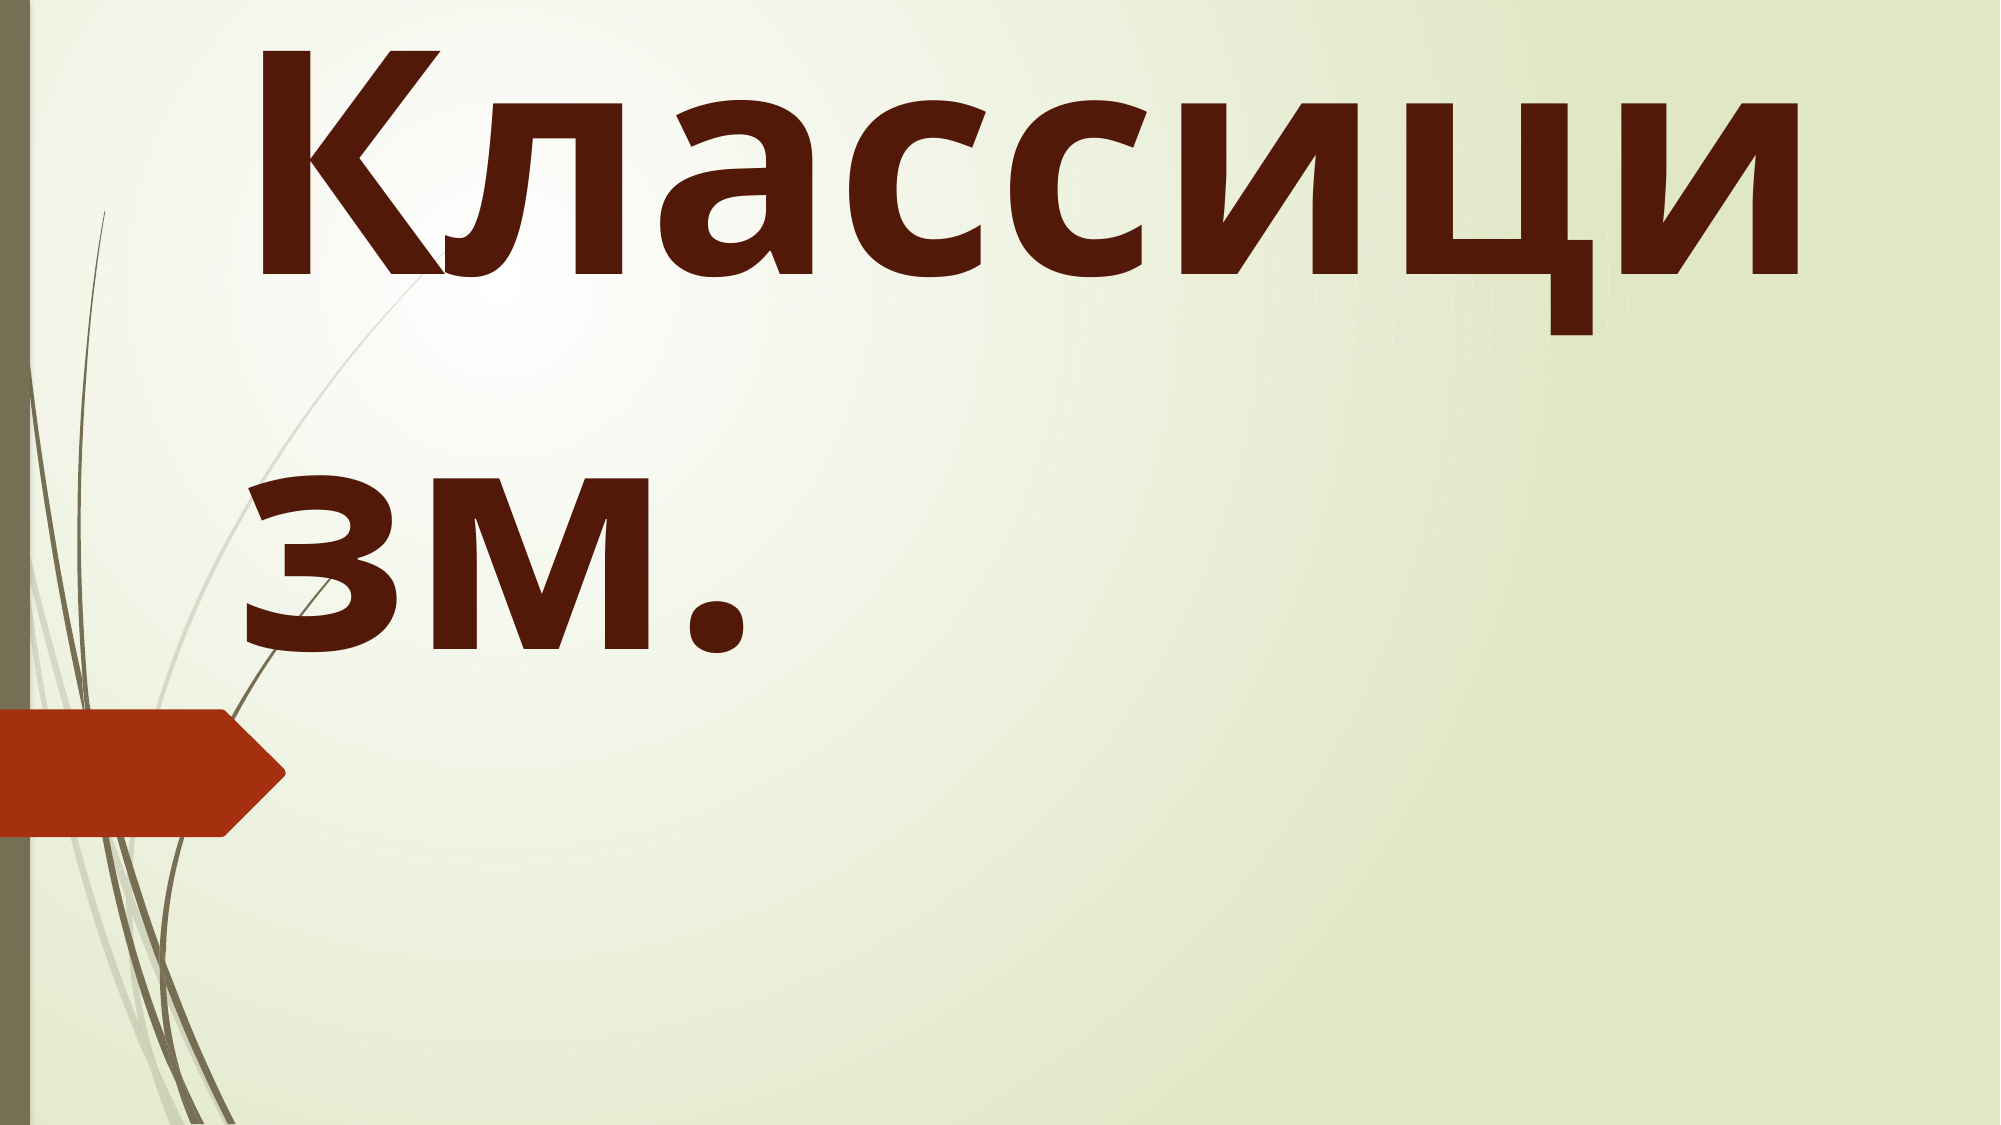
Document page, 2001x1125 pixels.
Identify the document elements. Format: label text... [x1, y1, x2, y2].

title Классицизм. [220, 304, 1945, 720]
